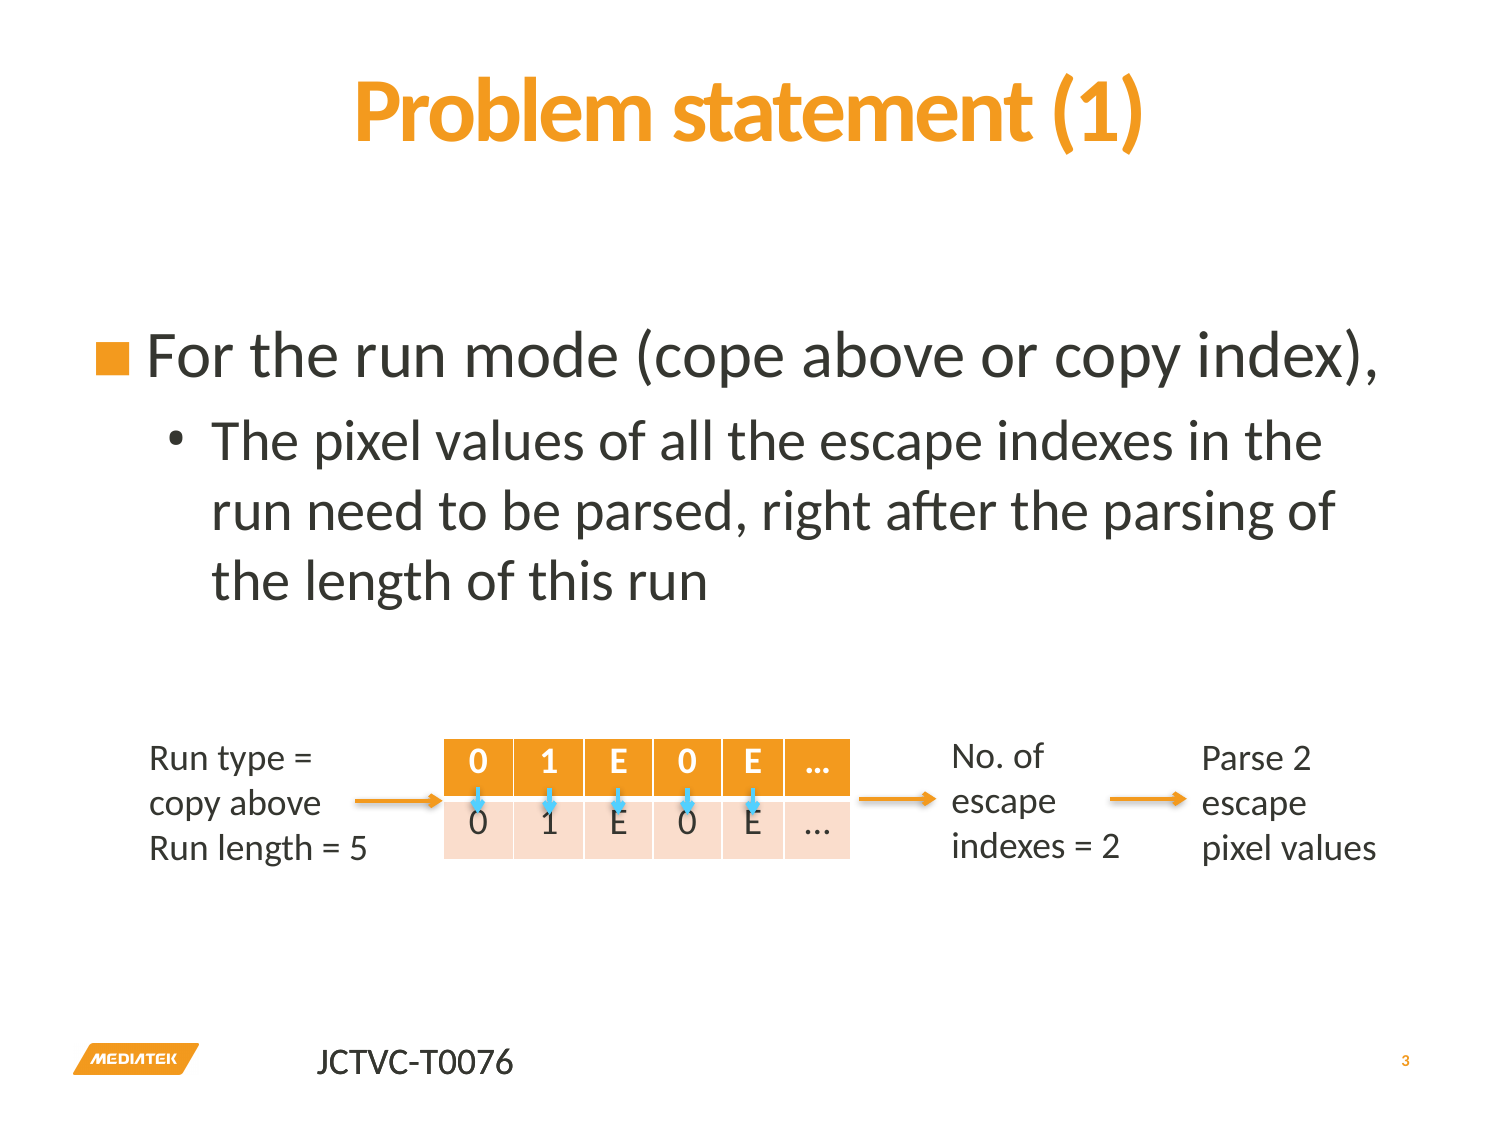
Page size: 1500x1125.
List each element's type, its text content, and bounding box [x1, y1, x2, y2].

table_header E [585, 739, 652, 796]
title Problem statement (1) [75, 70, 1425, 257]
table_cell 0 [654, 802, 721, 859]
slide_number 3 [1251, 1029, 1425, 1090]
table_cell … [785, 802, 850, 859]
table_header 1 [514, 739, 583, 796]
table_cell 0 [444, 802, 513, 859]
table_header … [785, 739, 850, 796]
table_cell E [585, 802, 652, 859]
table_header 0 [444, 739, 513, 796]
table_cell 1 [514, 802, 583, 859]
picture [73, 1043, 199, 1075]
text_box Run type = copy above Run length = 5 [134, 725, 420, 875]
table_cell E [723, 802, 783, 859]
text_box No. of escape indexes = 2 [936, 723, 1143, 874]
list For the run mode (cope above or copy index), The pixel values of all the escape indexes in the run need to be parsed, right after the parsing of the length of this run [75, 302, 1425, 1014]
table_header 0 [654, 739, 721, 796]
text_box Parse 2 escape pixel values [1186, 725, 1402, 875]
table_header E [723, 739, 783, 796]
